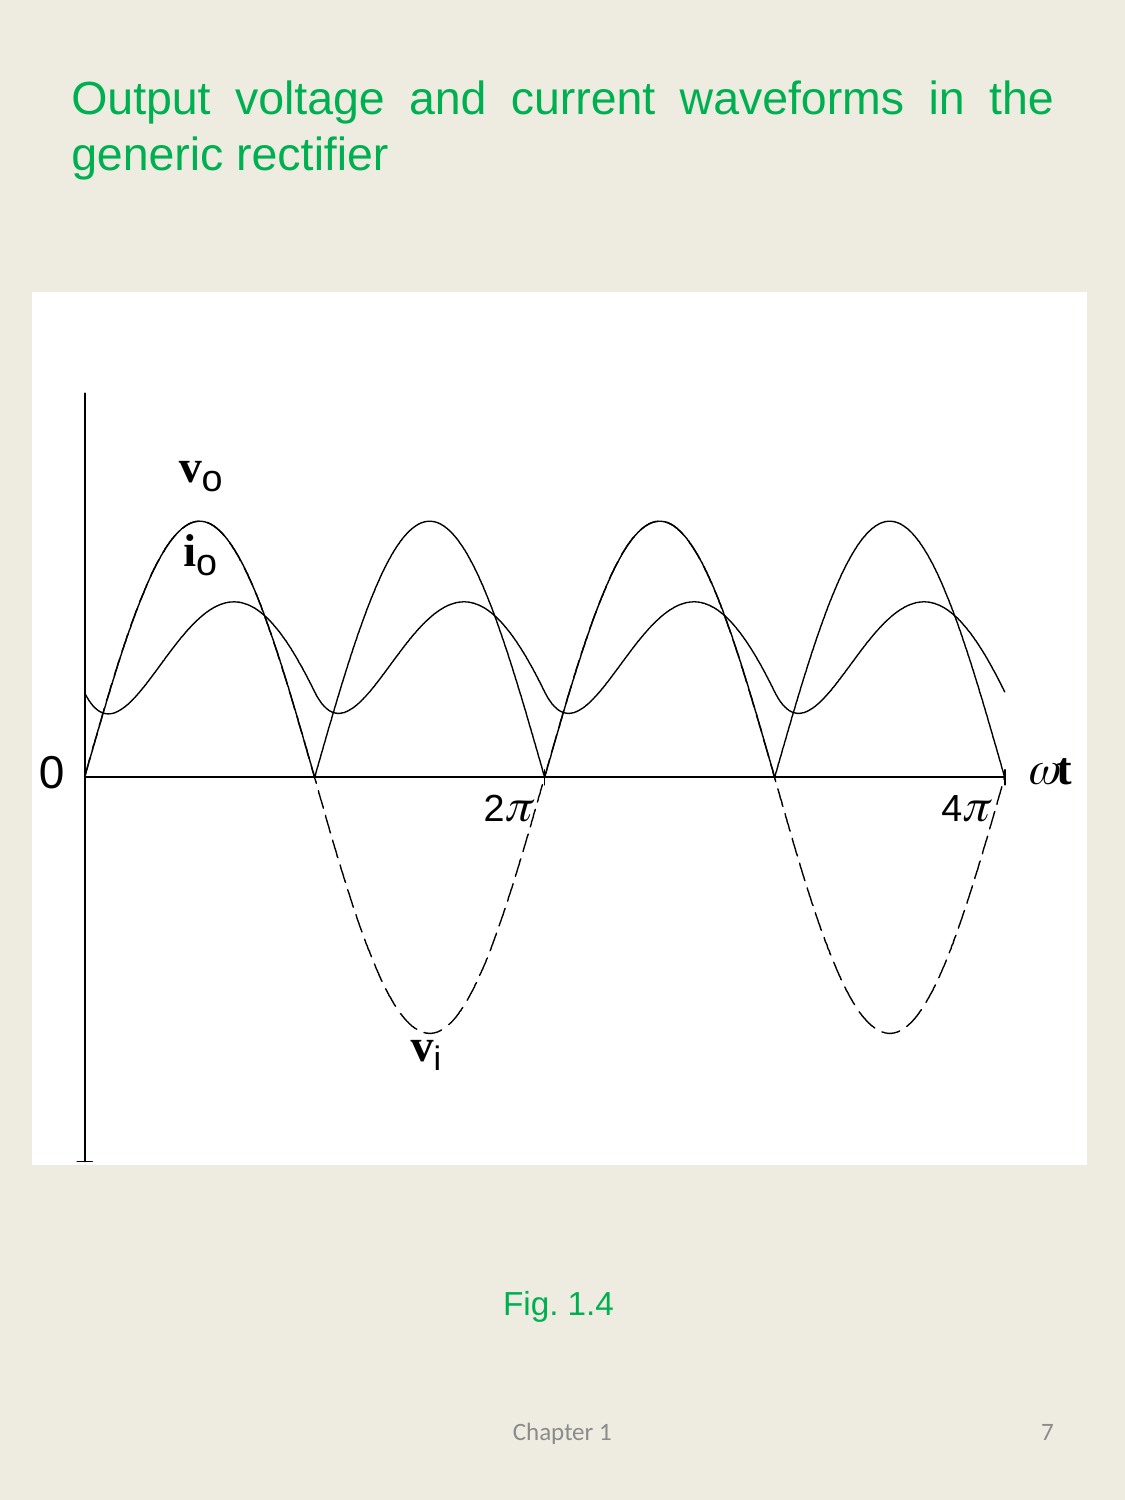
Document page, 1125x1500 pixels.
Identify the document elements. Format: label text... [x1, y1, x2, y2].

footer Chapter 1 [384, 1390, 741, 1471]
slide_number 7 [806, 1390, 1069, 1471]
title Output voltage and current waveforms in the generic rectifier [56, 60, 1069, 188]
text_box Fig. 1.4 [488, 1274, 630, 1330]
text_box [31, 291, 1088, 1166]
